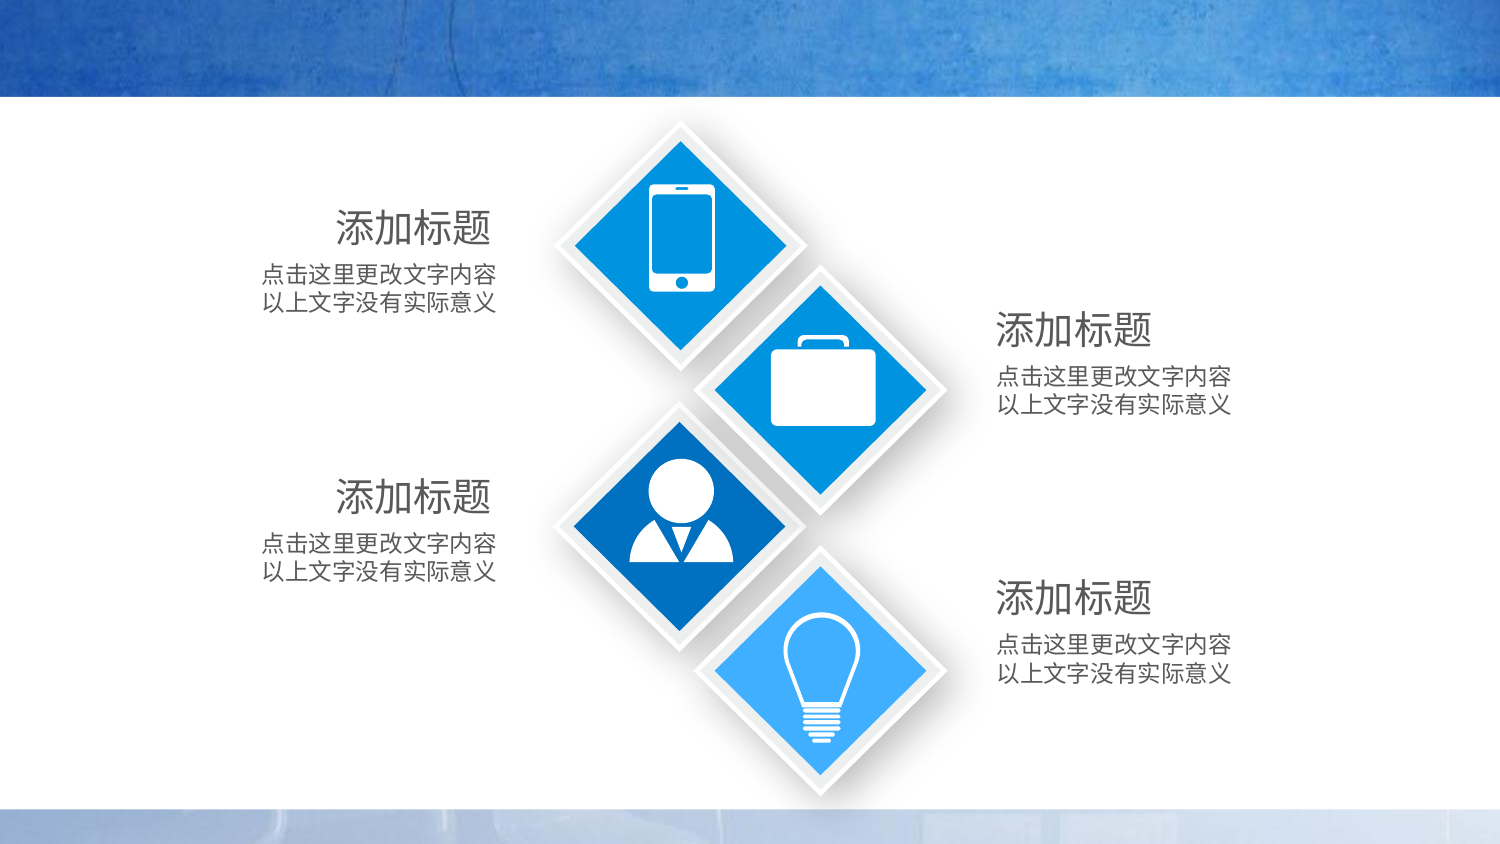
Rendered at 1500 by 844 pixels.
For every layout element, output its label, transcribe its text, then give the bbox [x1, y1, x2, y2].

picture [0, 0, 1500, 96]
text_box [696, 267, 945, 513]
text_box 添加标题 [984, 568, 1164, 622]
text_box 点击这里更改文字内容 以上文字没有实际意义 [238, 252, 520, 324]
text_box 点击这里更改文字内容 以上文字没有实际意义 [981, 622, 1263, 695]
text_box 添加标题 [323, 197, 504, 252]
text_box 添加标题 [323, 466, 504, 521]
text_box 点击这里更改文字内容 以上文字没有实际意义 [981, 354, 1263, 426]
text_box 点击这里更改文字内容 以上文字没有实际意义 [238, 521, 520, 593]
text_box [555, 404, 804, 649]
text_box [556, 123, 805, 369]
text_box 添加标题 [984, 299, 1164, 354]
picture [0, 810, 1500, 844]
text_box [696, 548, 945, 794]
